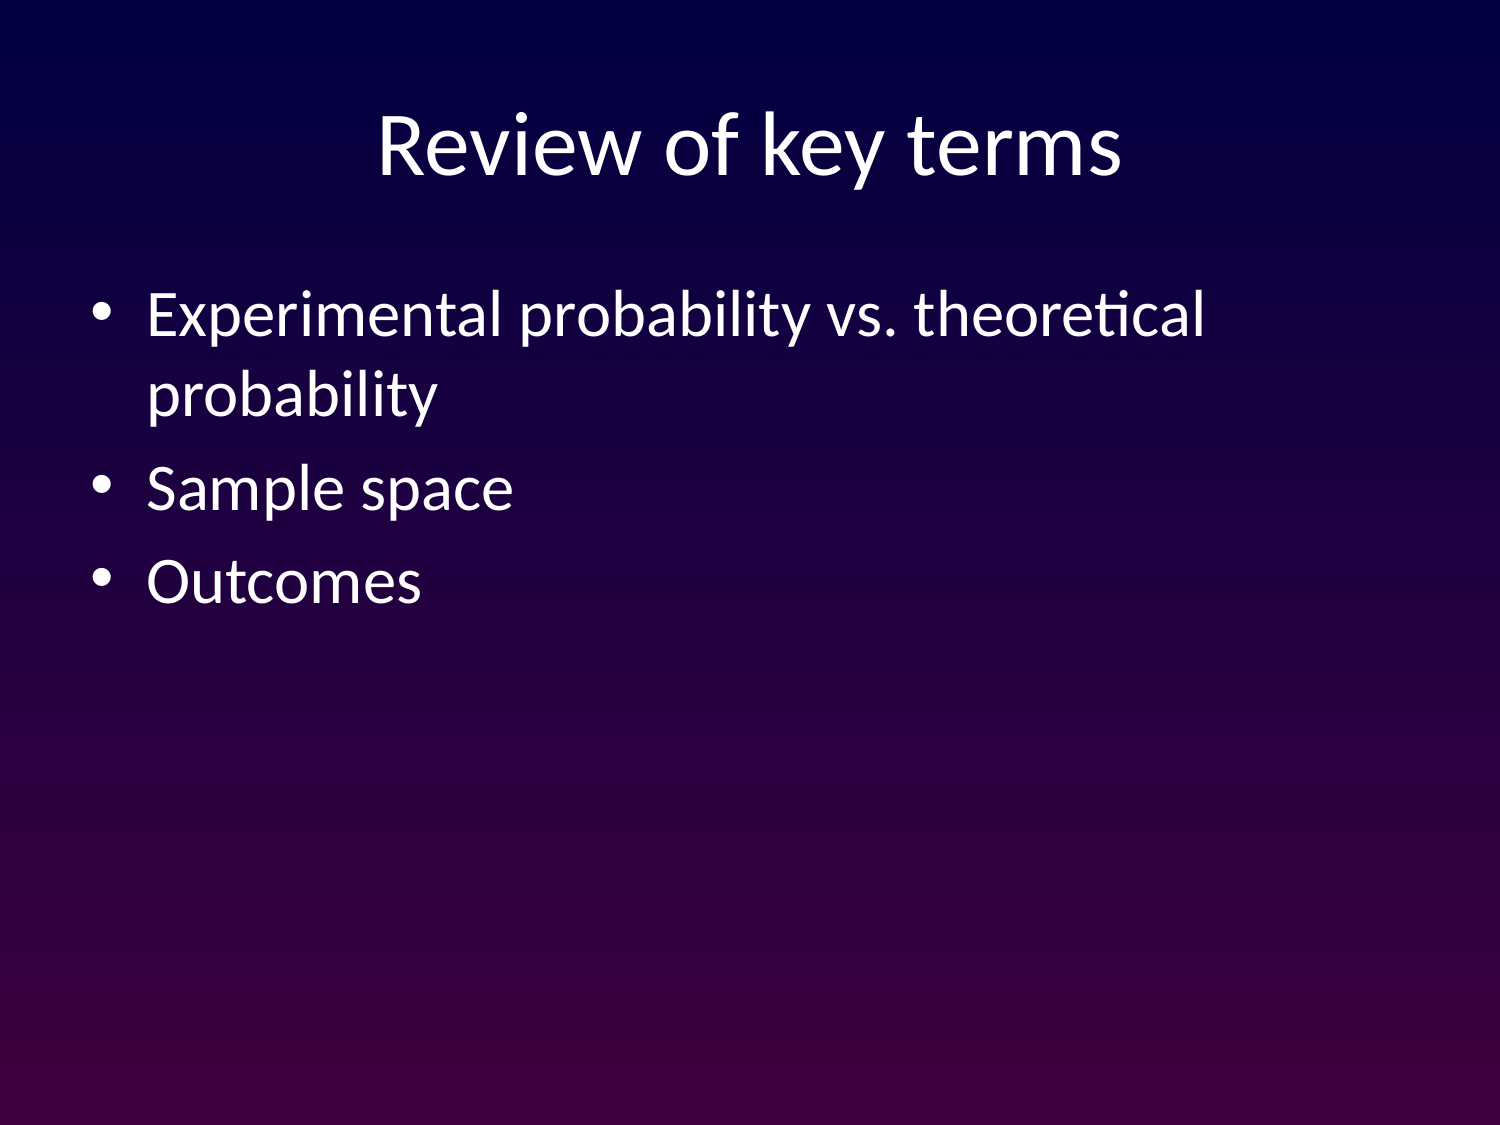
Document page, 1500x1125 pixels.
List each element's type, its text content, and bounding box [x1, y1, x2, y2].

list Experimental probability vs. theoretical probability Sample space Outcomes [75, 262, 1425, 1005]
title Review of key terms [75, 45, 1425, 233]
